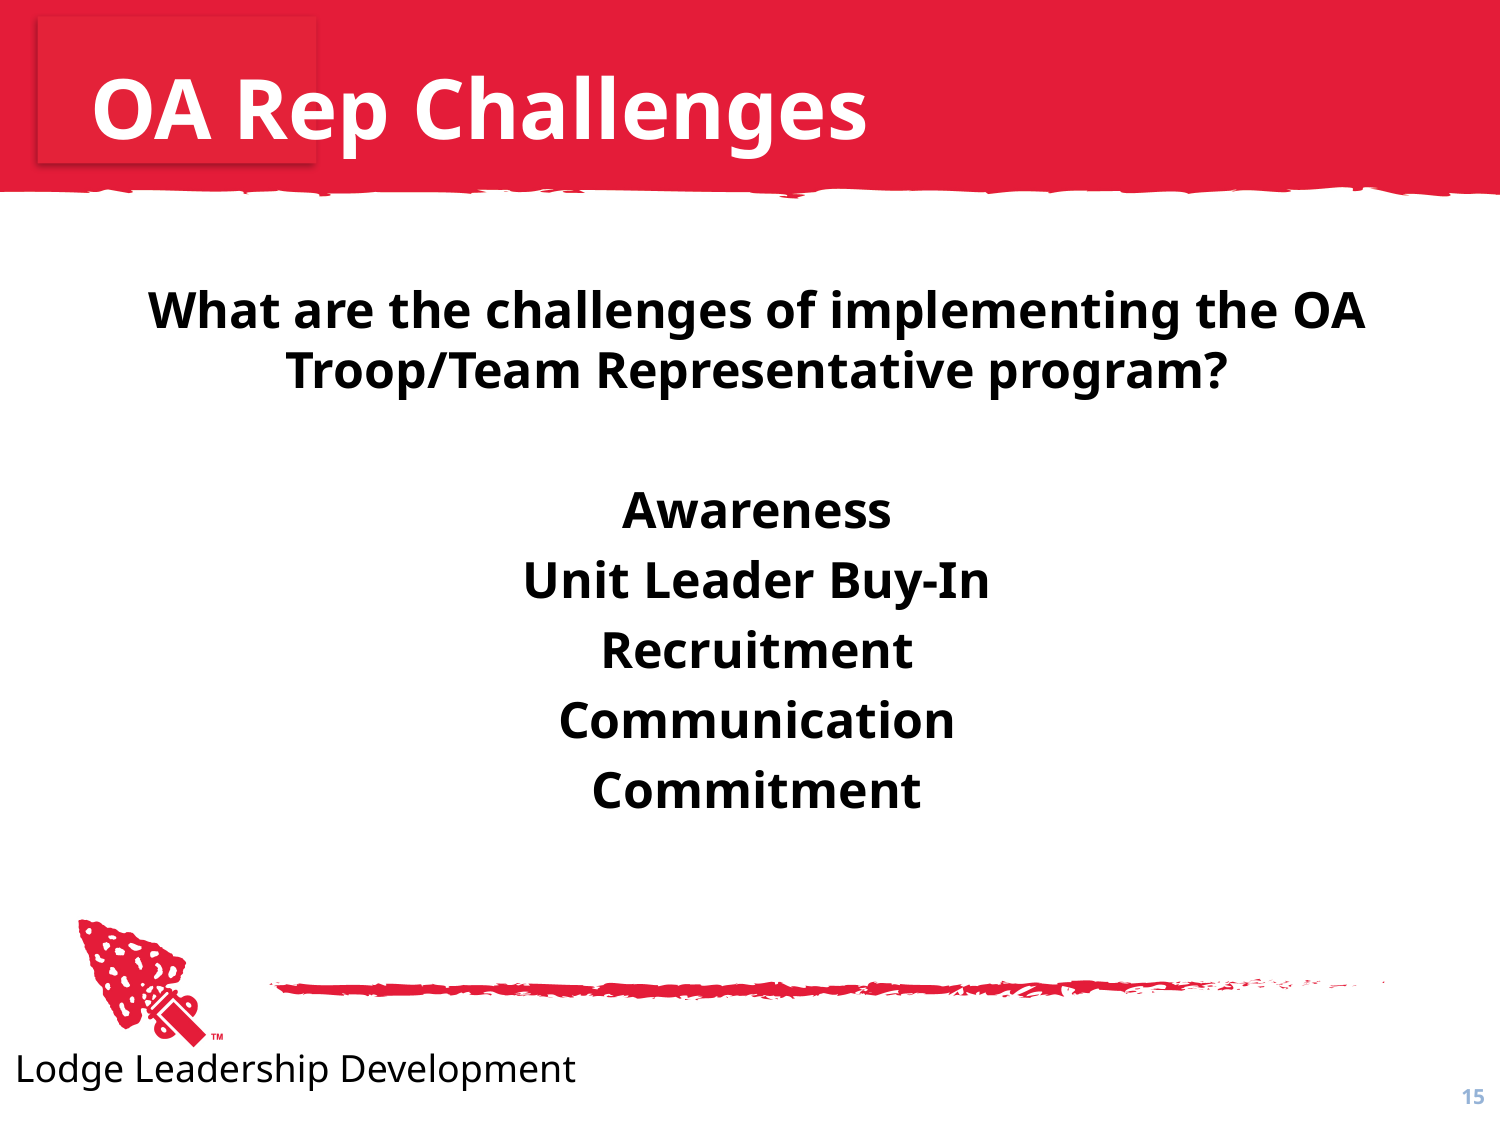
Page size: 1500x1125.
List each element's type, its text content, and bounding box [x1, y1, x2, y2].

text_box Lodge Leadership Development [0, 1037, 1500, 1125]
list What are the challenges of implementing the OA Troop/Team Representative program? Awareness Unit Leader Buy-In Recruitment Communication Commitment [82, 271, 1433, 972]
picture [0, 0, 1500, 1037]
title OA Rep Challenges [75, 45, 1425, 168]
